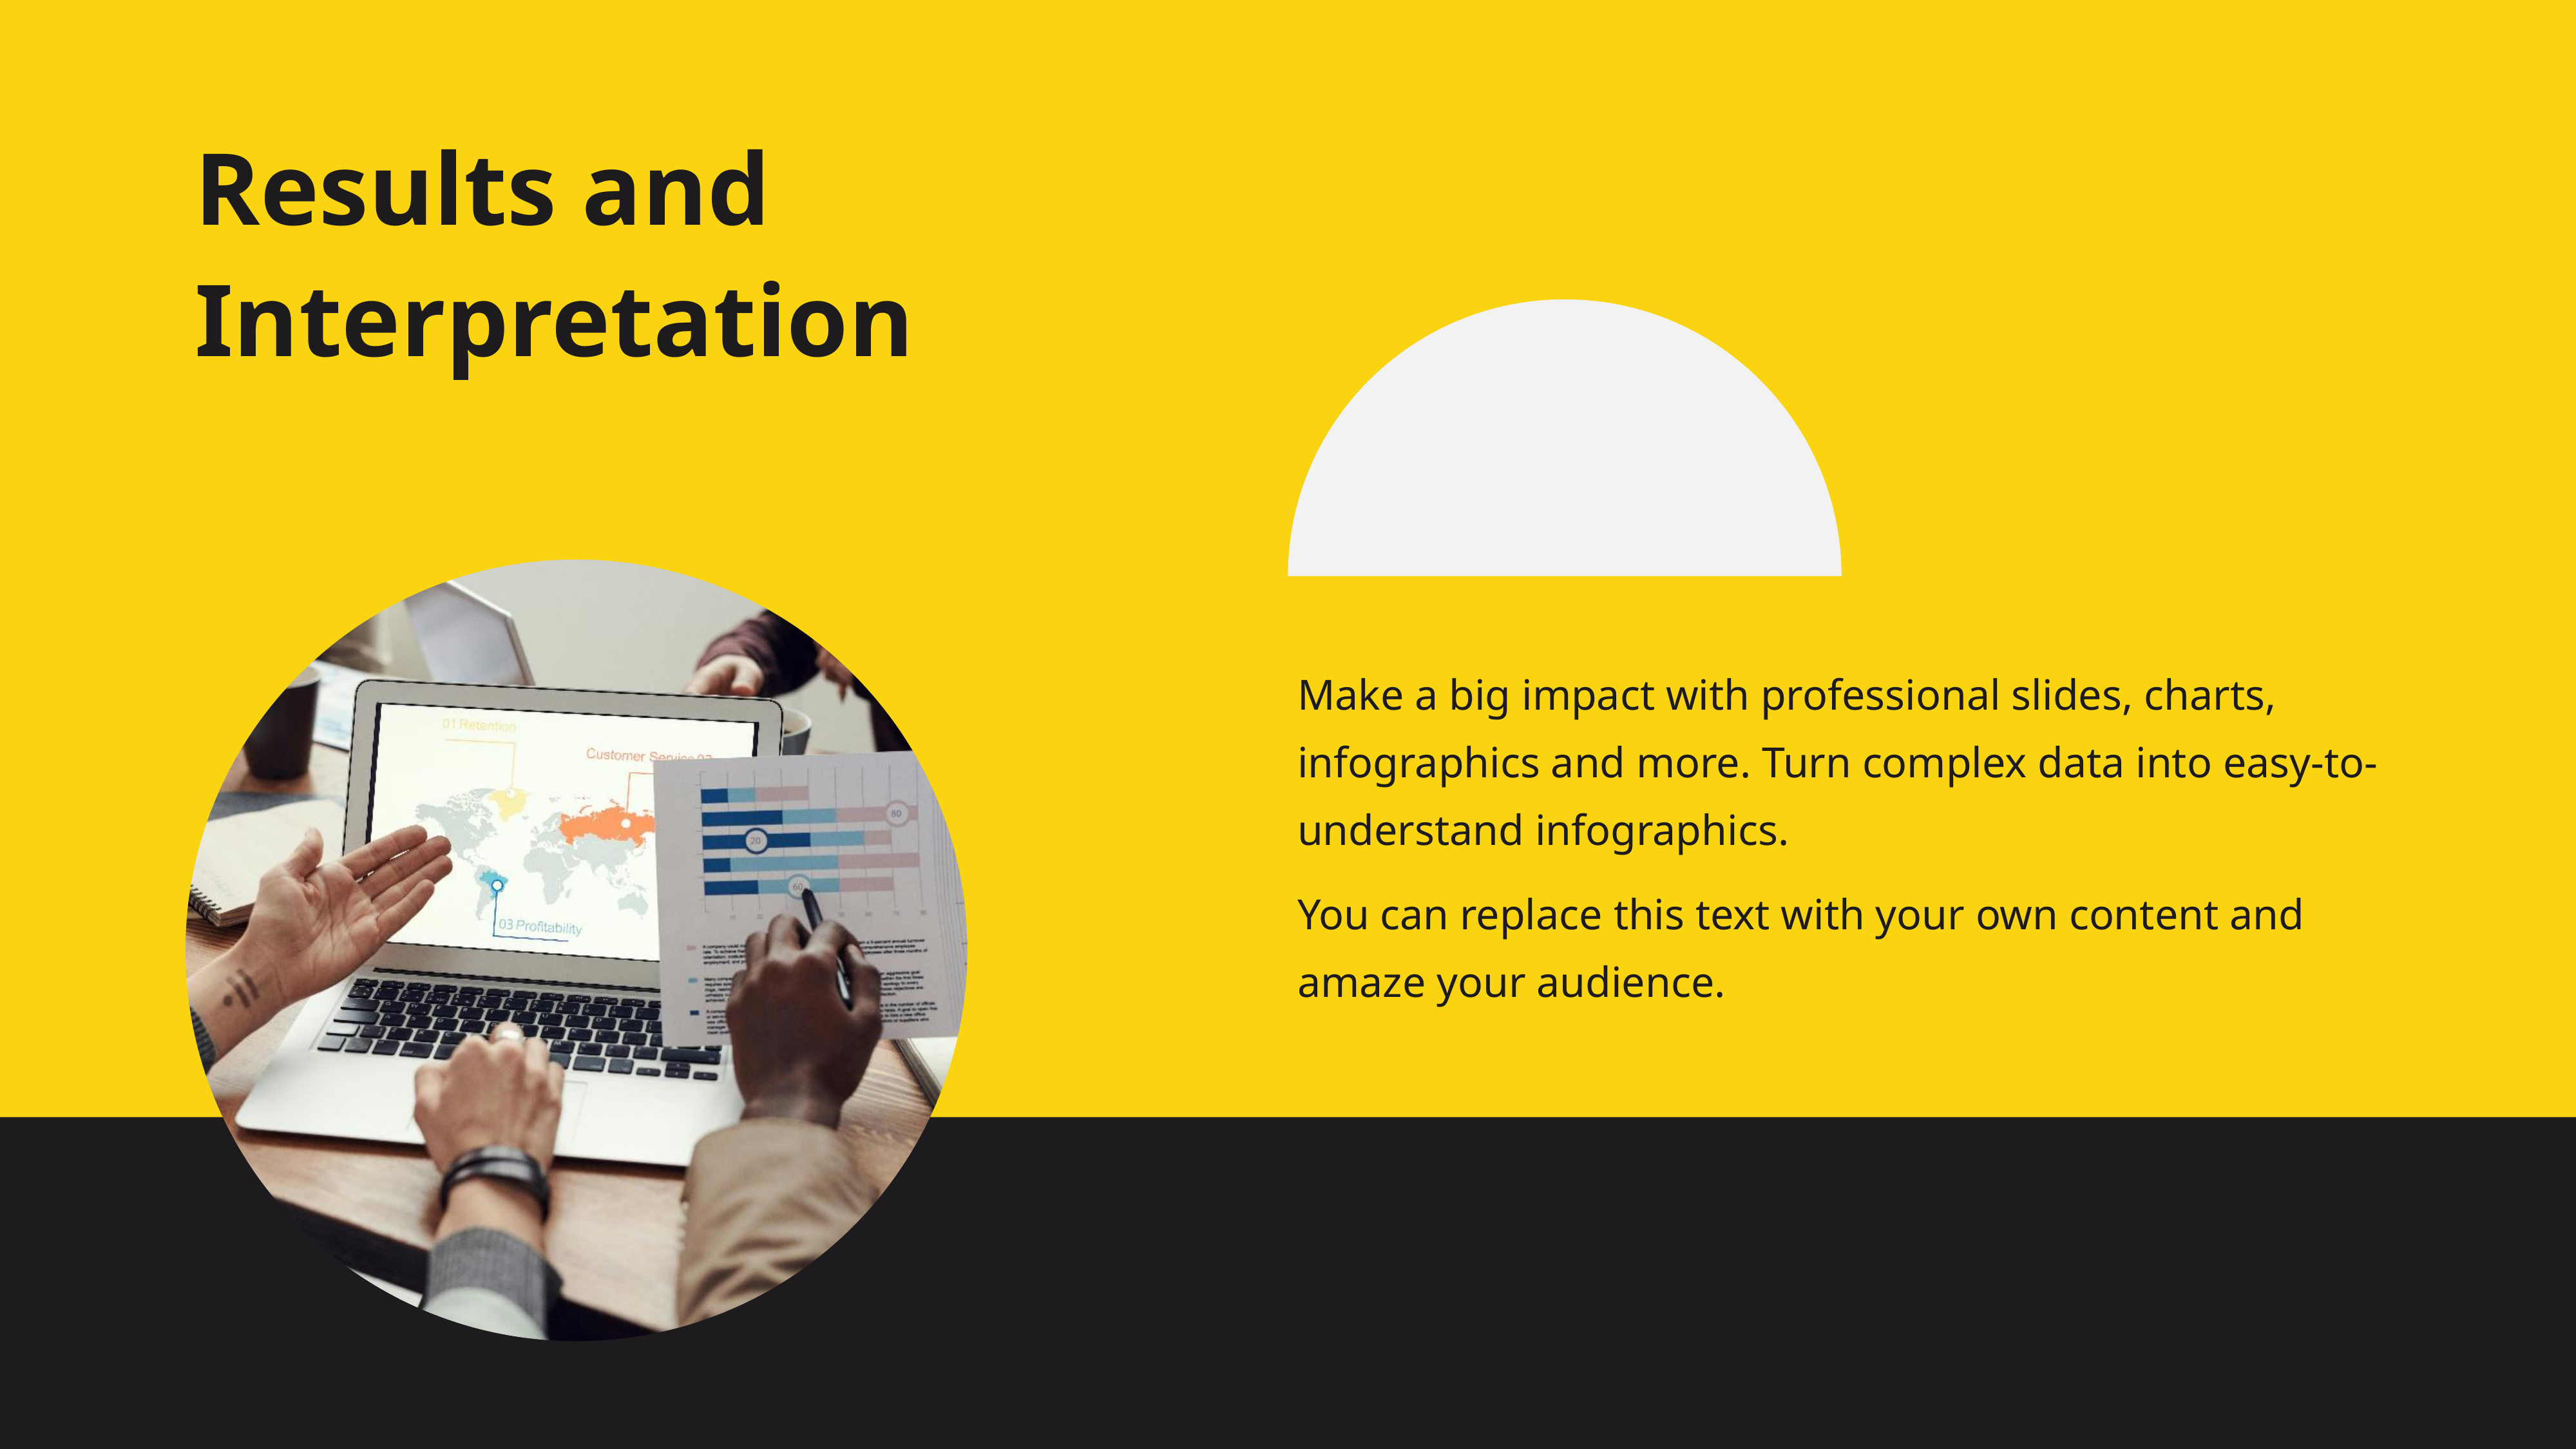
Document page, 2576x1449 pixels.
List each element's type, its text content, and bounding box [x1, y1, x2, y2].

text_box Make a big impact with professional slides, charts, infographics and more. Turn complex data into easy-to-understand infographics. You can replace this text with your own content and amaze your audience. [1288, 645, 2416, 1010]
picture [185, 559, 968, 1341]
text_box Results and Interpretation [185, 109, 1077, 381]
text_box [1287, 298, 1842, 577]
text_box [0, 1117, 2576, 1449]
